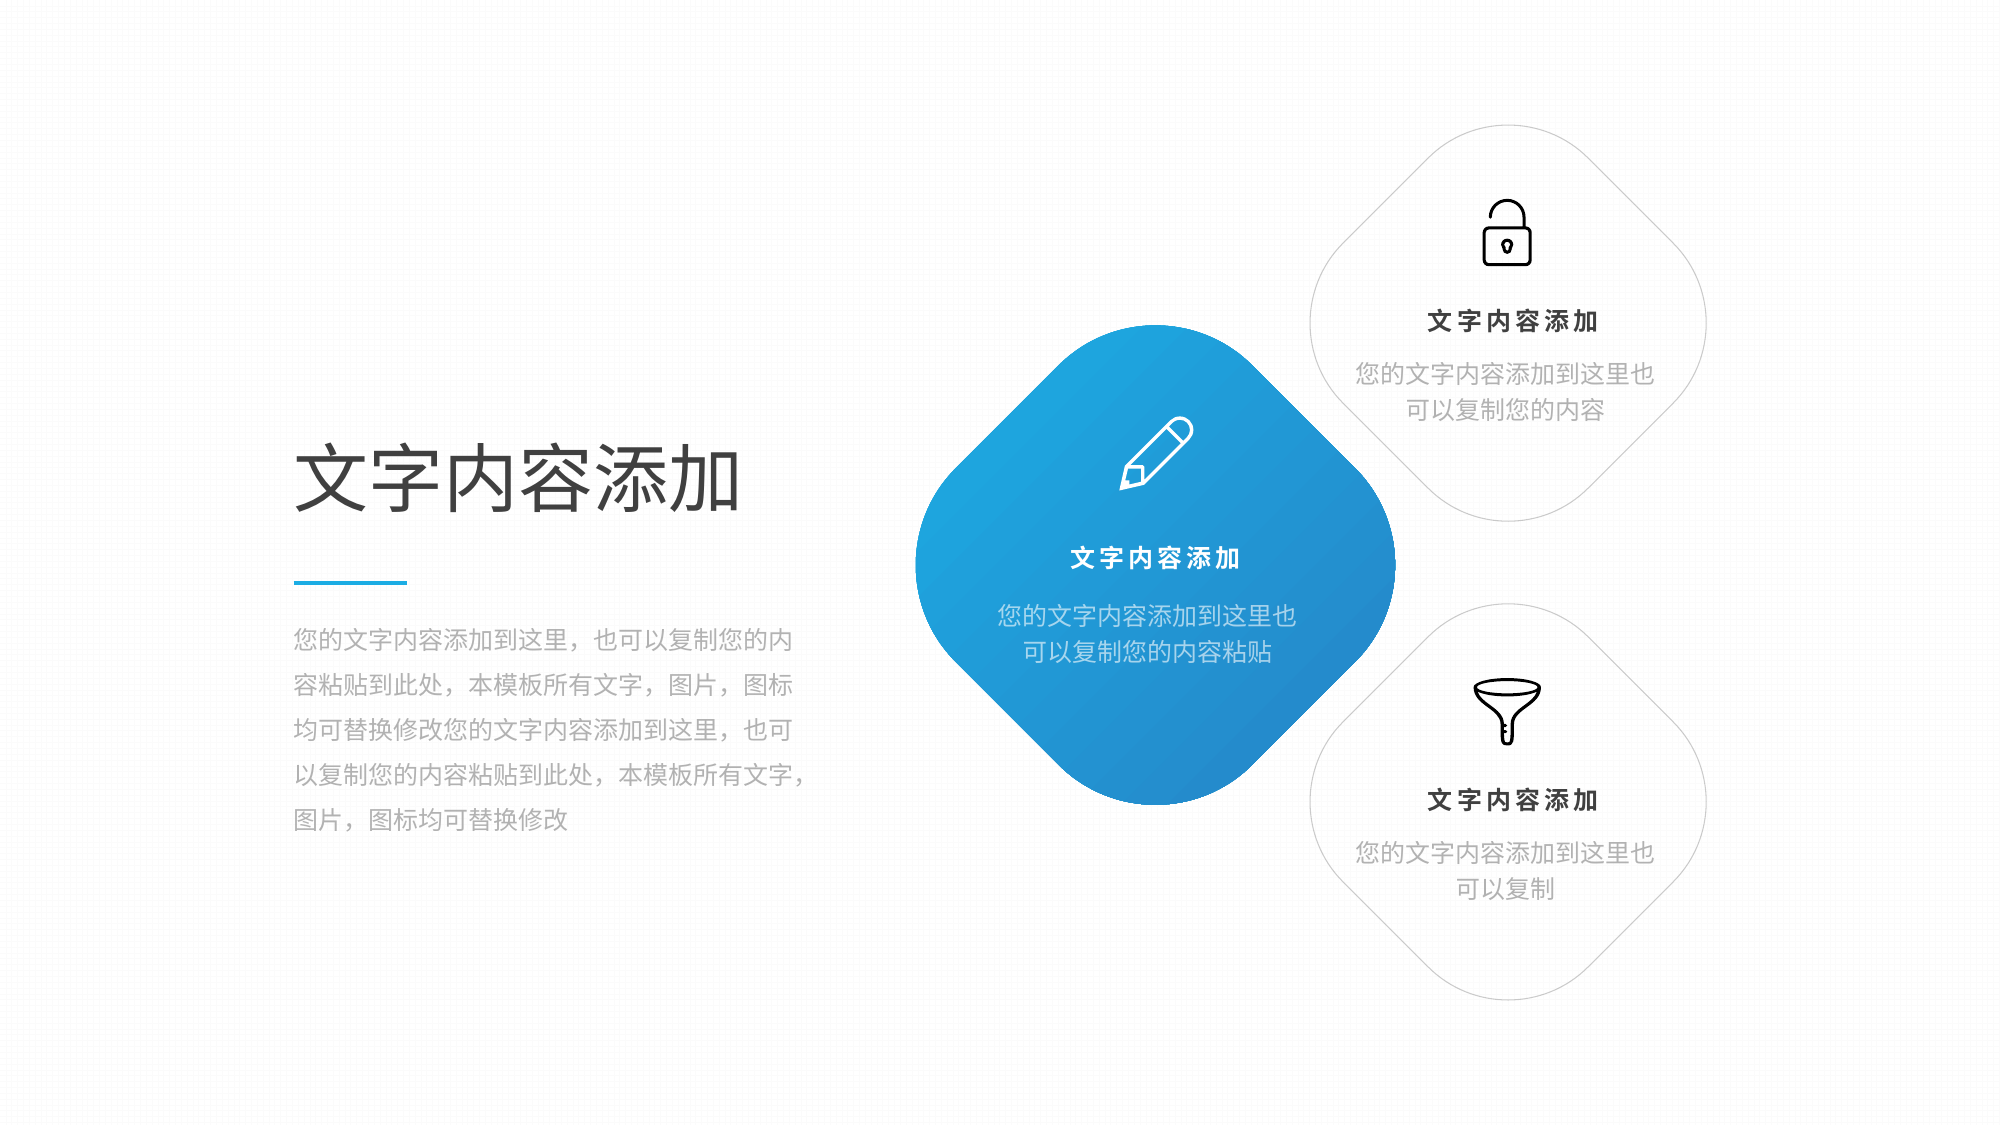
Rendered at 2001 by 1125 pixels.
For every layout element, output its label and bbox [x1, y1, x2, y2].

text_box [915, 124, 1707, 1001]
text_box [293, 448, 833, 832]
